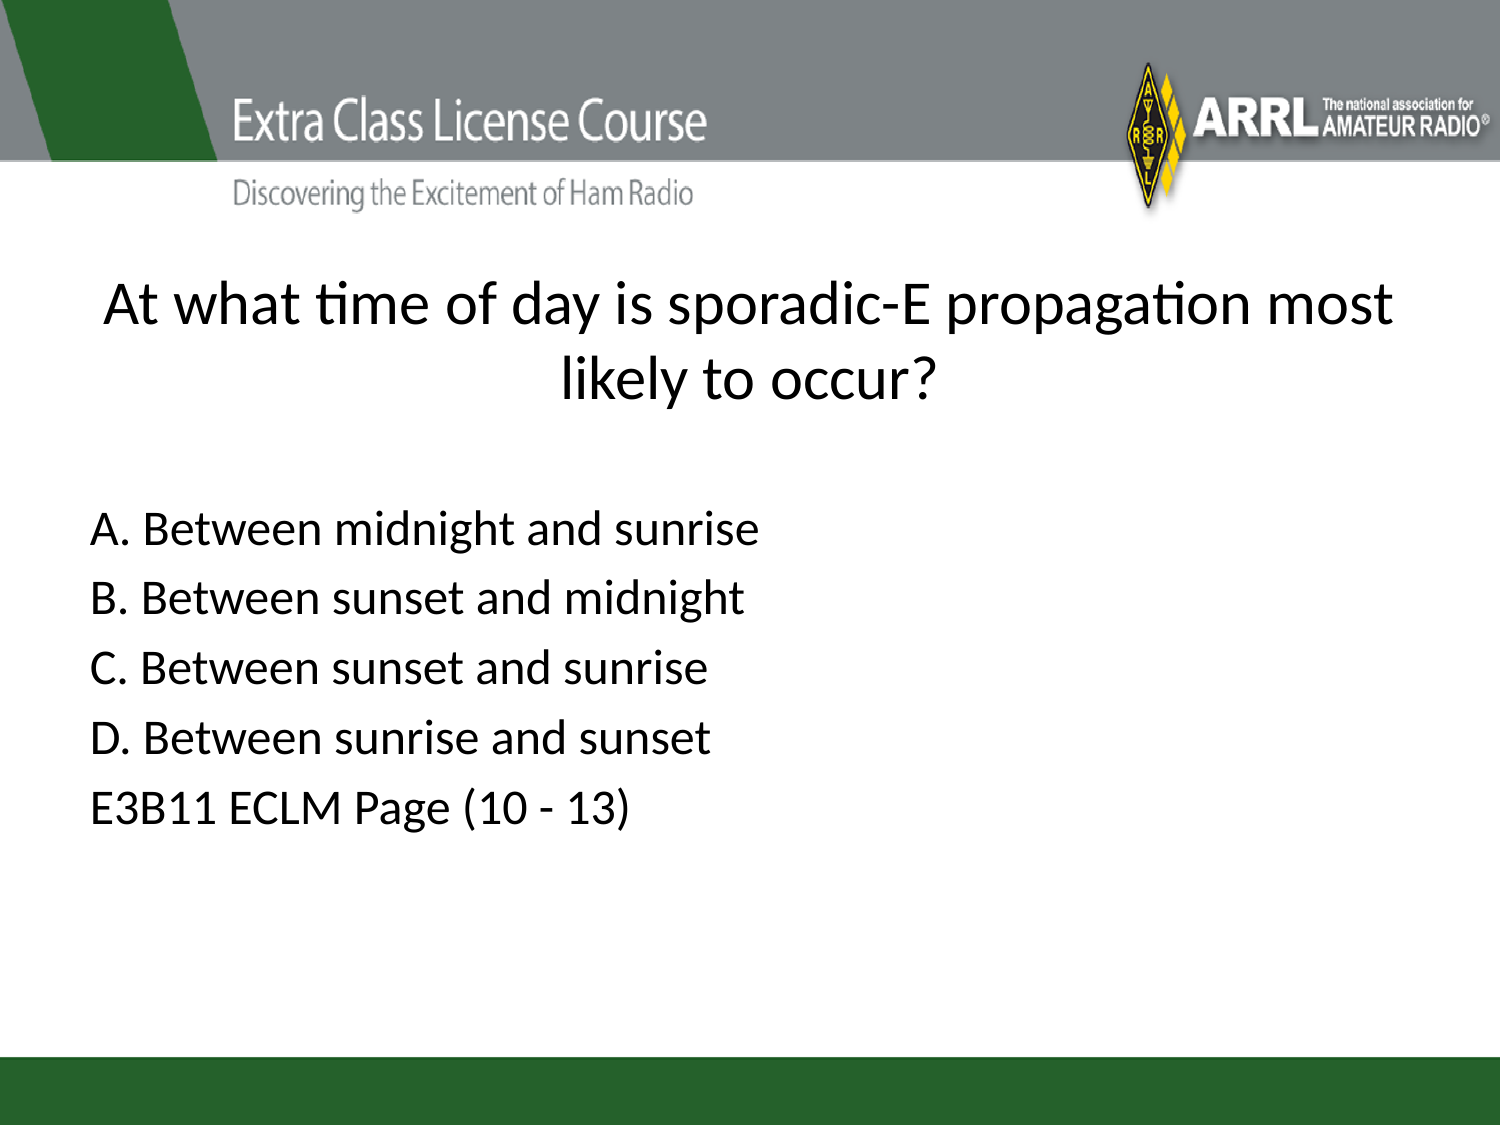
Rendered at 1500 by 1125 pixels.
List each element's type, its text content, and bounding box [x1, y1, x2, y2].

list A. Between midnight and sunrise B. Between sunset and midnight C. Between sunset and sunrise D. Between sunrise and sunset E3B11 ECLM Page (10 - 13) [75, 487, 1425, 1005]
title At what time of day is sporadic-E propagation most likely to occur? [75, 254, 1425, 435]
picture [0, 0, 1500, 1125]
